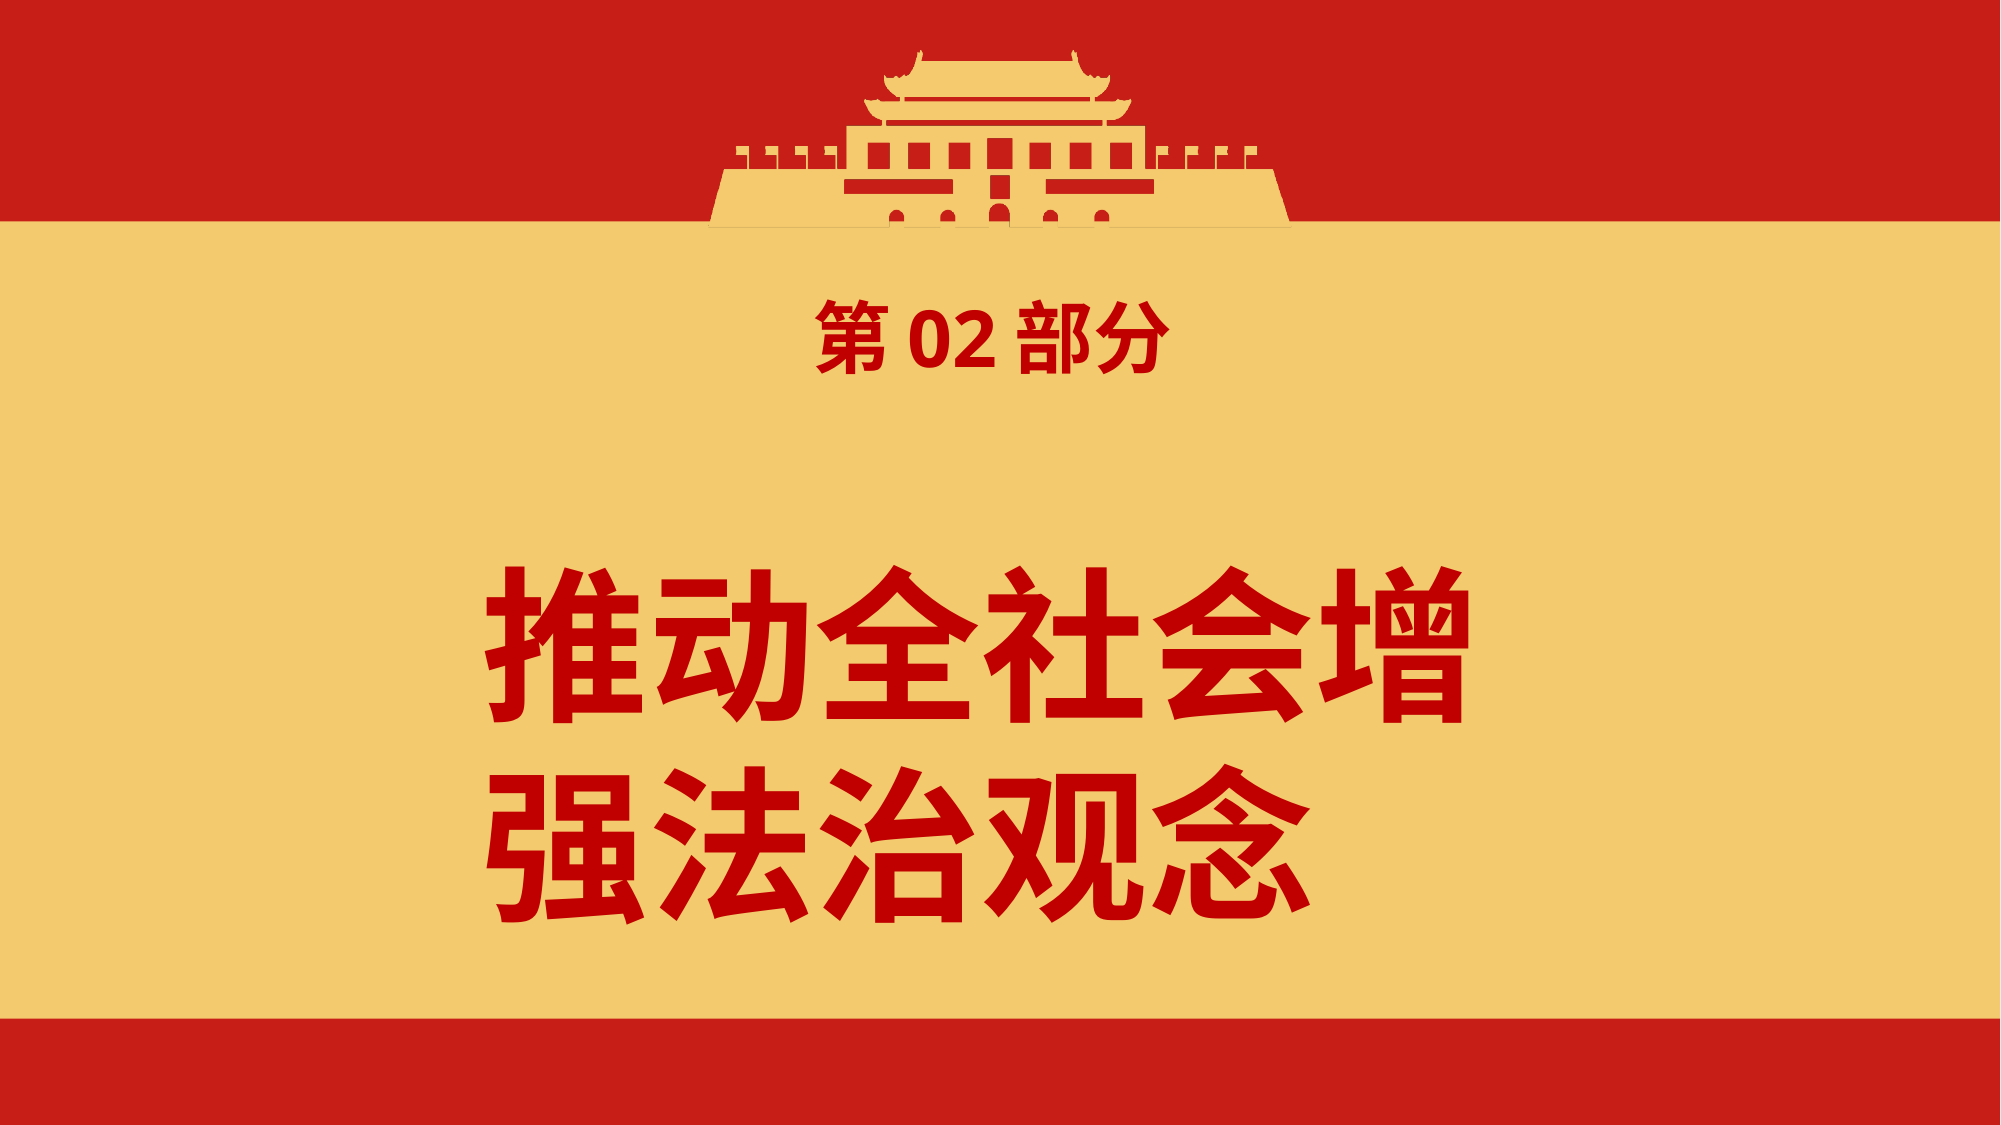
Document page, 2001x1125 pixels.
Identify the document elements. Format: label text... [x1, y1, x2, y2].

picture [676, 0, 1324, 327]
list 推动全社会增强法治观念 [466, 534, 1534, 836]
title 第02部分 [797, 291, 1203, 470]
